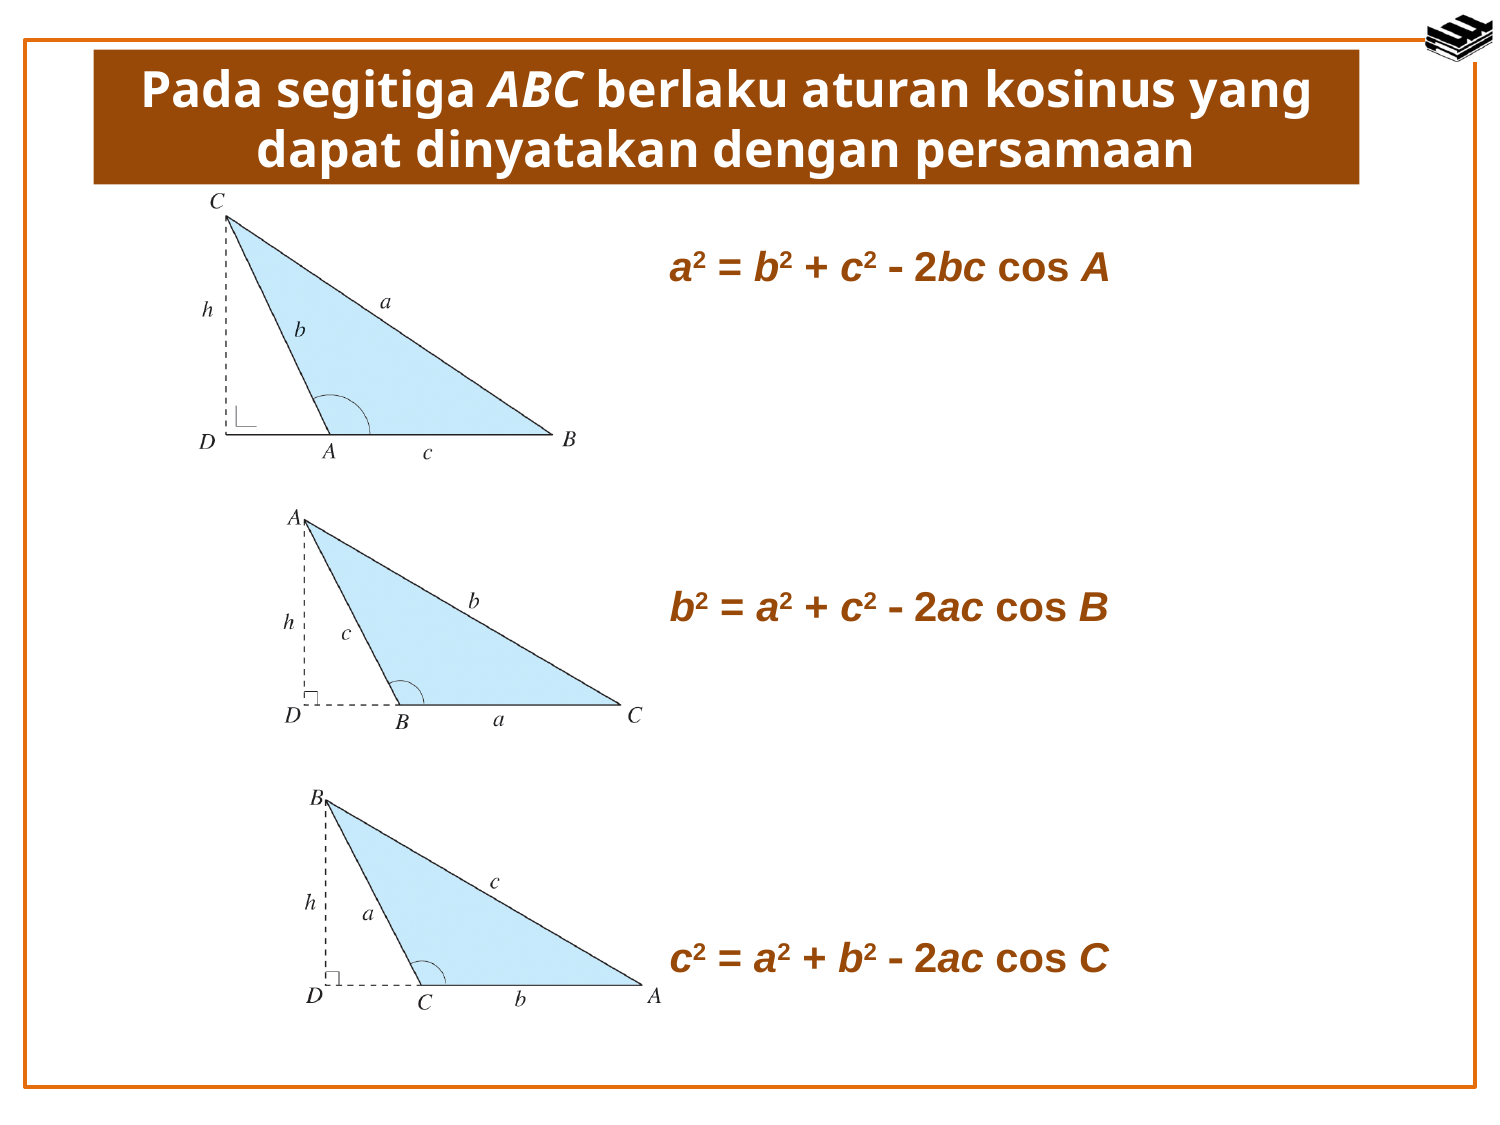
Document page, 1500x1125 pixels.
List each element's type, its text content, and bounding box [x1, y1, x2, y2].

picture [194, 172, 592, 469]
text_box c2 = a2 + b2  2ac cos C [685, 923, 1171, 989]
text_box Pada segitiga ABC berlaku aturan kosinus yang dapat dinyatakan dengan persamaan [93, 49, 1360, 185]
picture [253, 503, 655, 740]
text_box a2 = b2 + c2  2bc cos A [654, 232, 1171, 298]
picture [1425, 11, 1493, 62]
text_box b2 = a2 + c2  2ac cos B [660, 572, 1171, 638]
picture [253, 774, 680, 1012]
